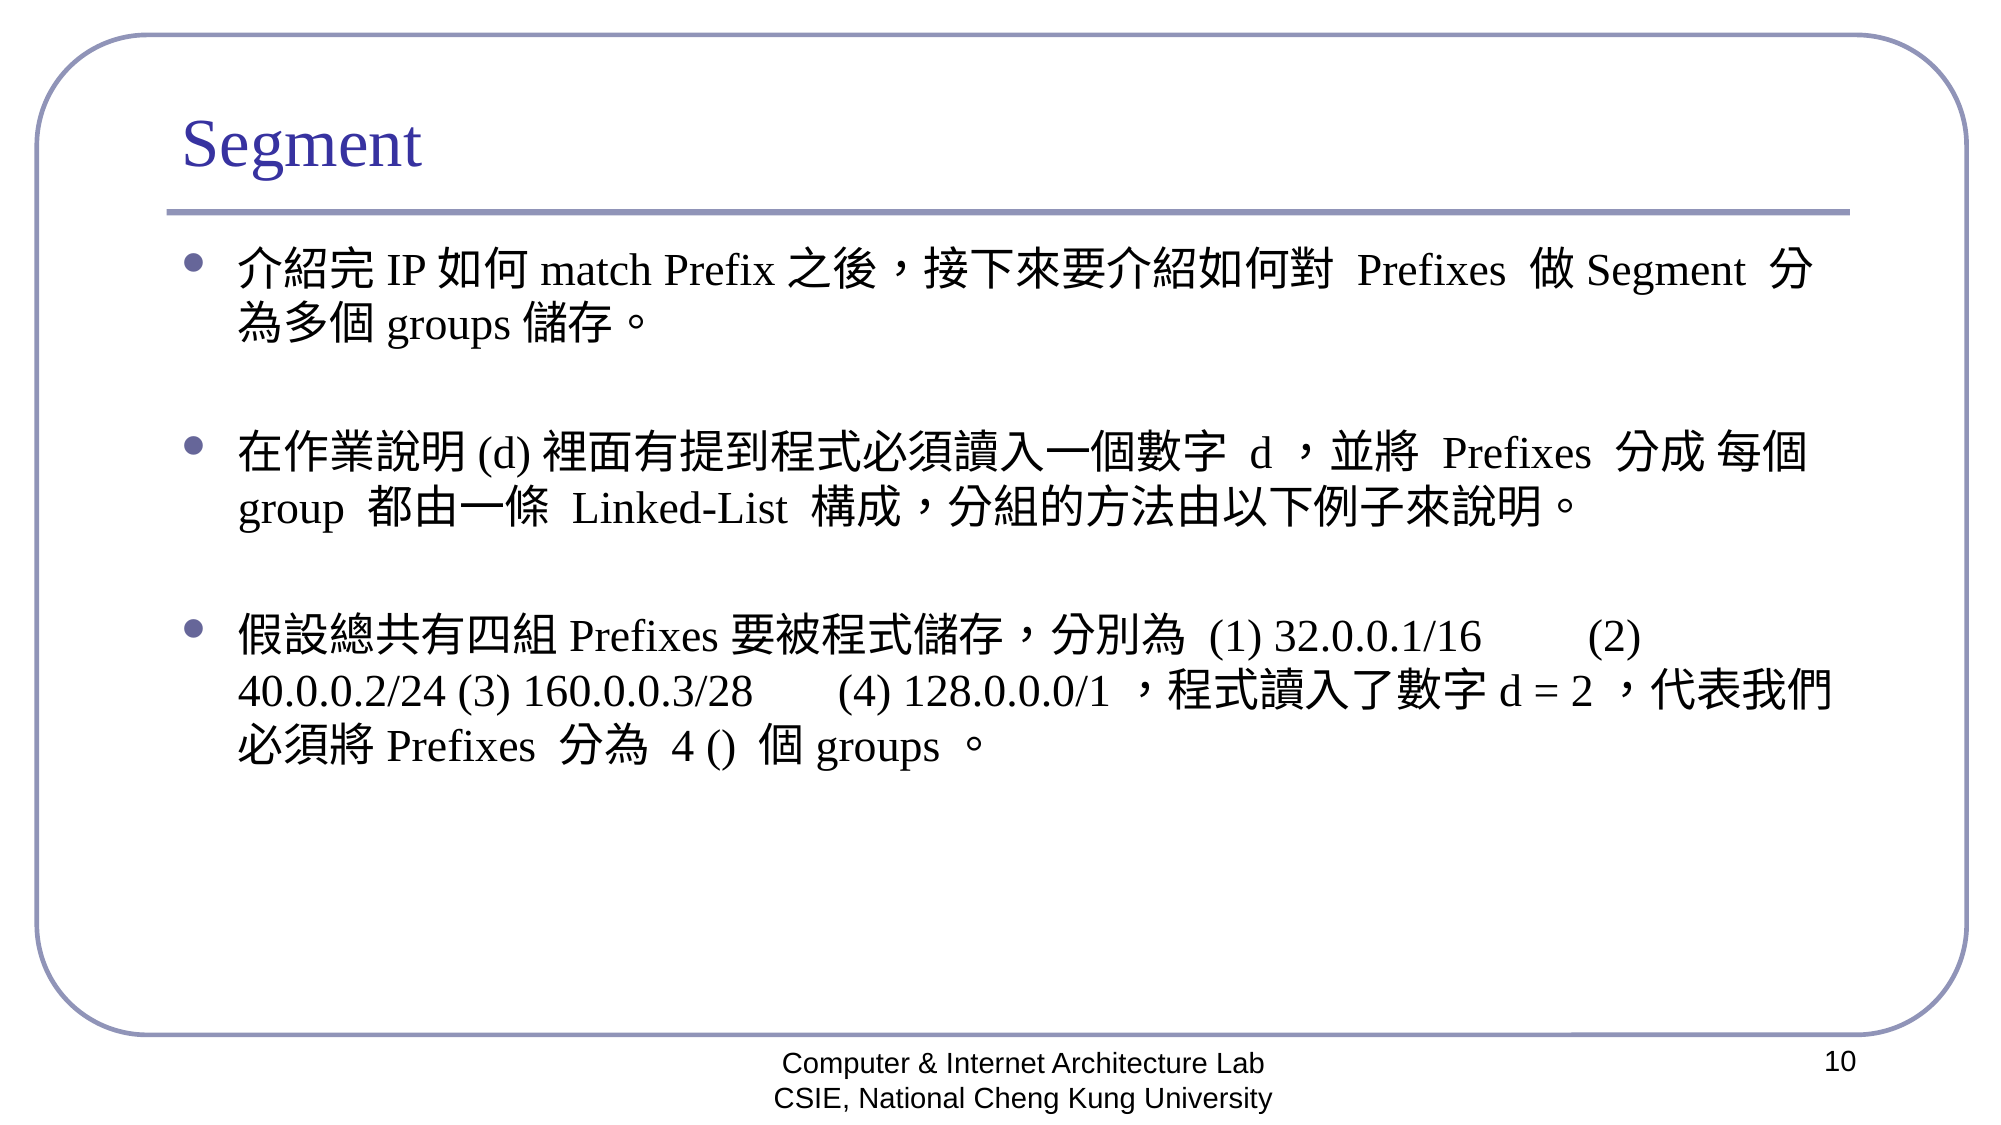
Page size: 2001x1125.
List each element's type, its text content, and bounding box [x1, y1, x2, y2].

title Segment [166, 89, 1851, 188]
slide_number 10 [1731, 1034, 1949, 1111]
footer Computer & Internet Architecture Lab CSIE, National Cheng Kung University [590, 1036, 1458, 1112]
